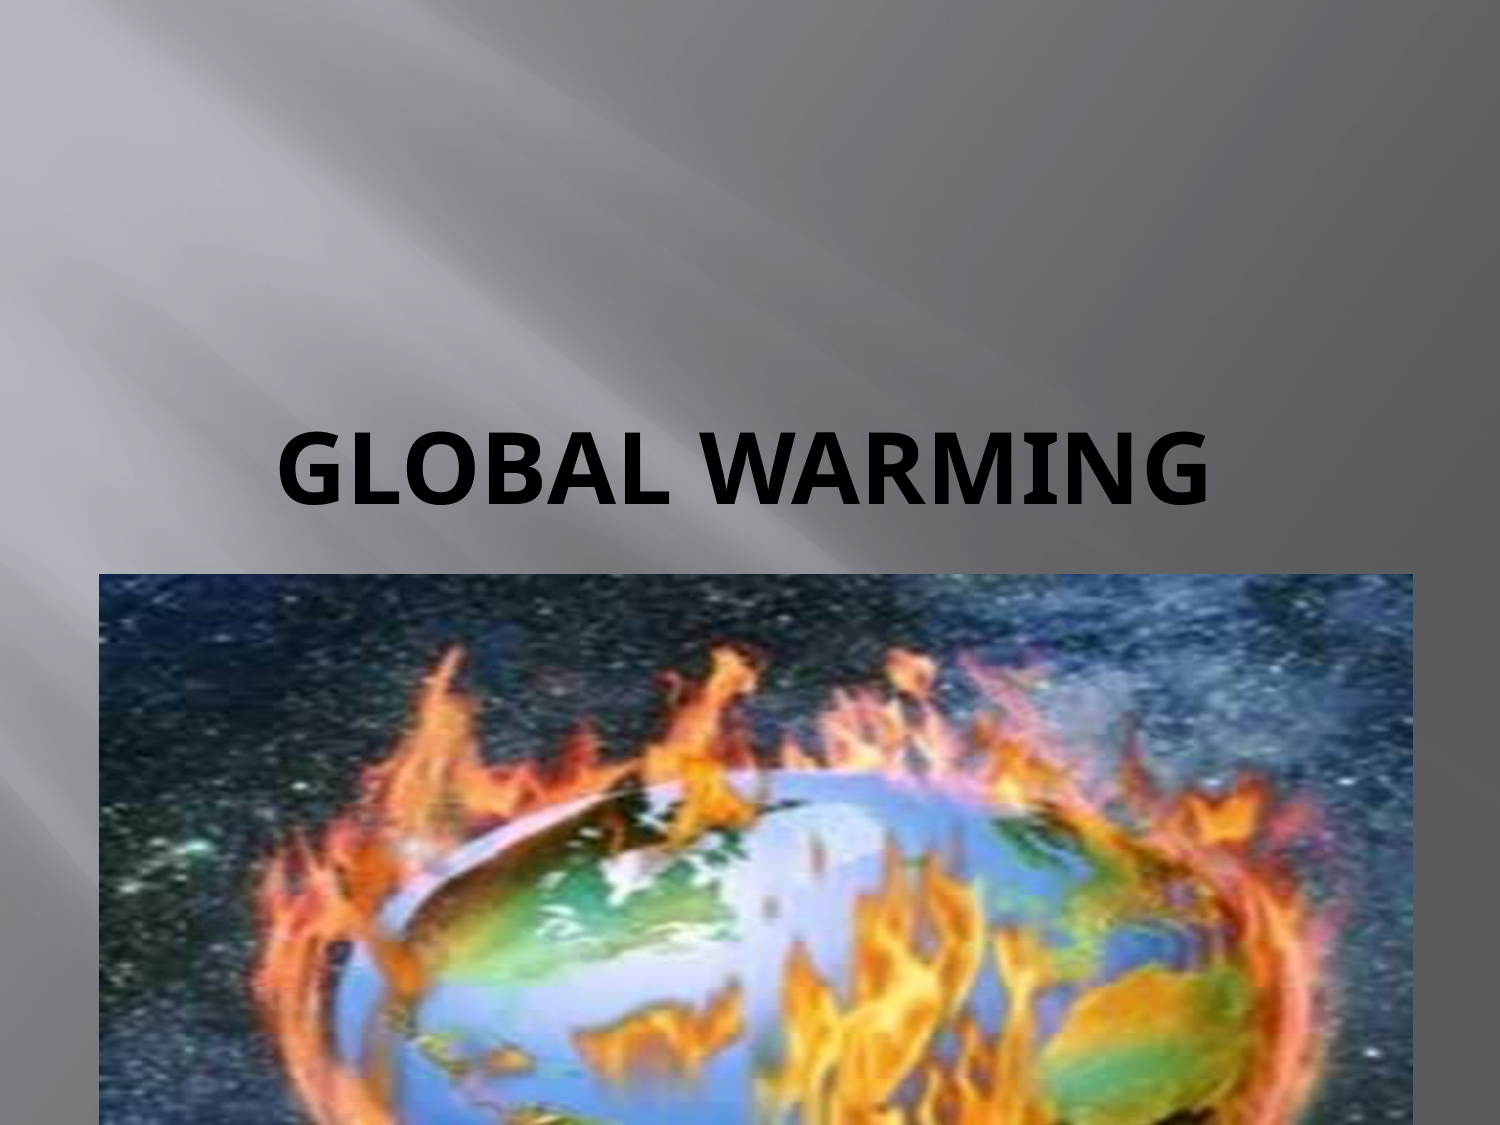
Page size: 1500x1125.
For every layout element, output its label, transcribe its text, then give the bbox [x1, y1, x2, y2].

picture [99, 574, 1413, 1125]
title Global warming [69, 224, 1420, 525]
